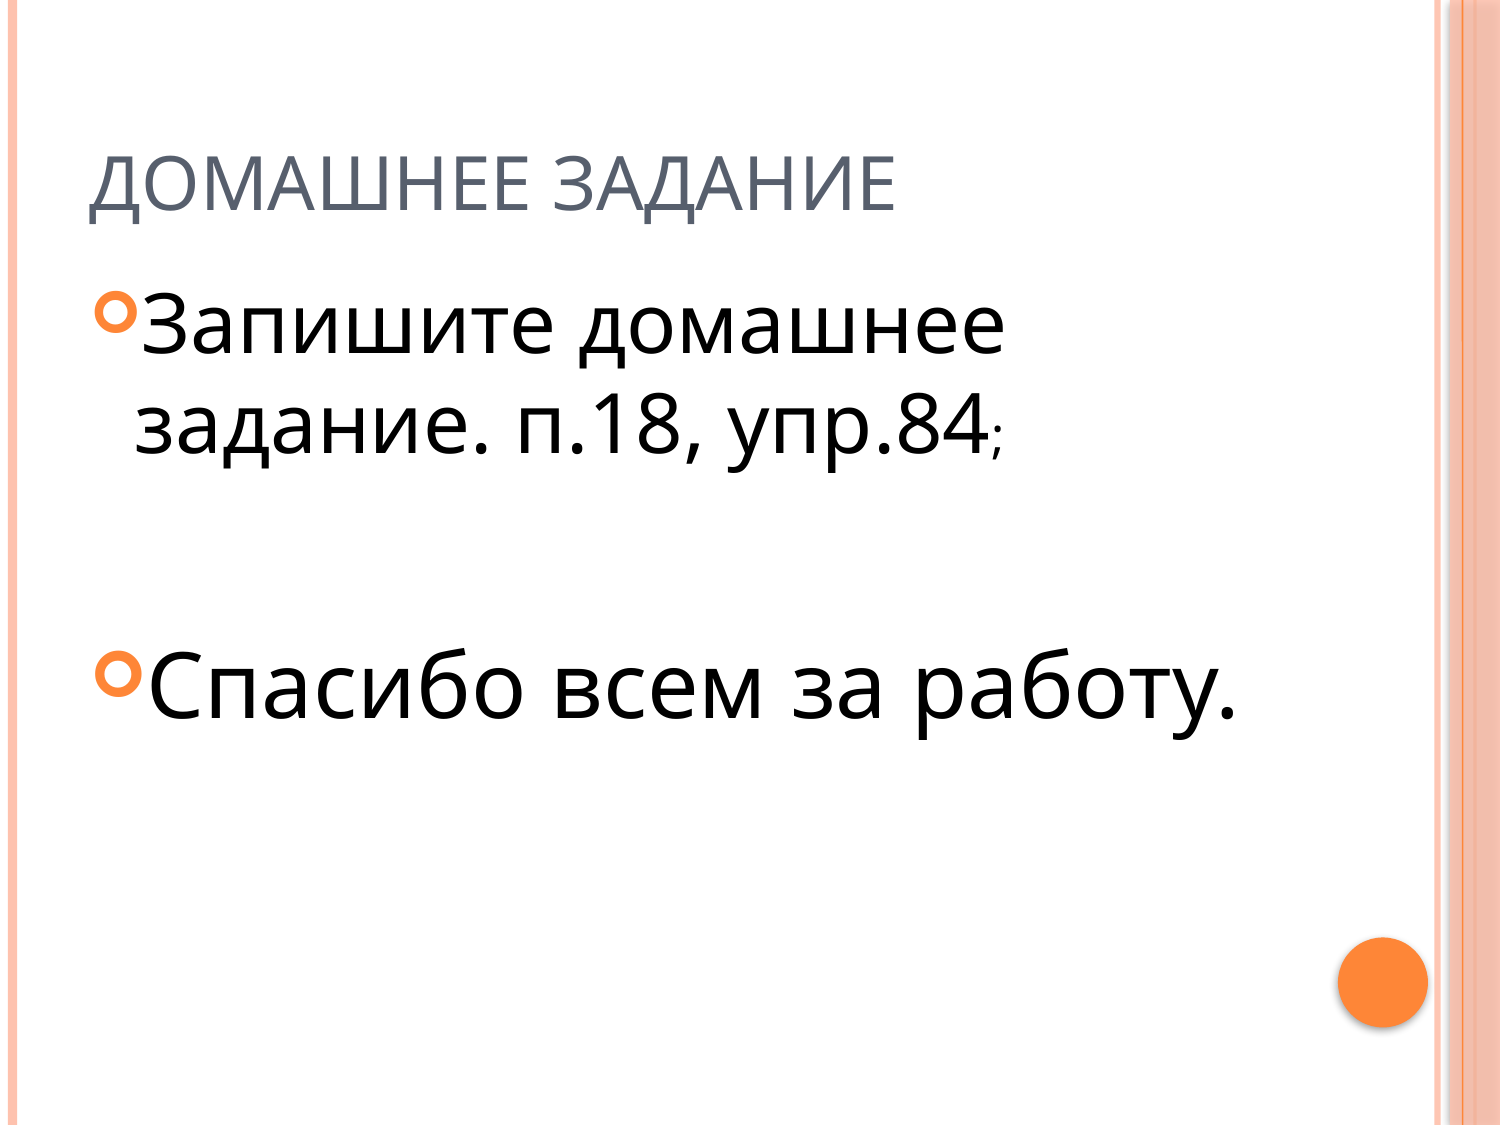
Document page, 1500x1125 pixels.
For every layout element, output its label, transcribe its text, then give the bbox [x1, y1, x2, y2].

title Домашнее задание [75, 45, 1300, 233]
list Запишите домашнее задание. п.18, упр.84; Спасибо всем за работу. [75, 262, 1300, 1062]
